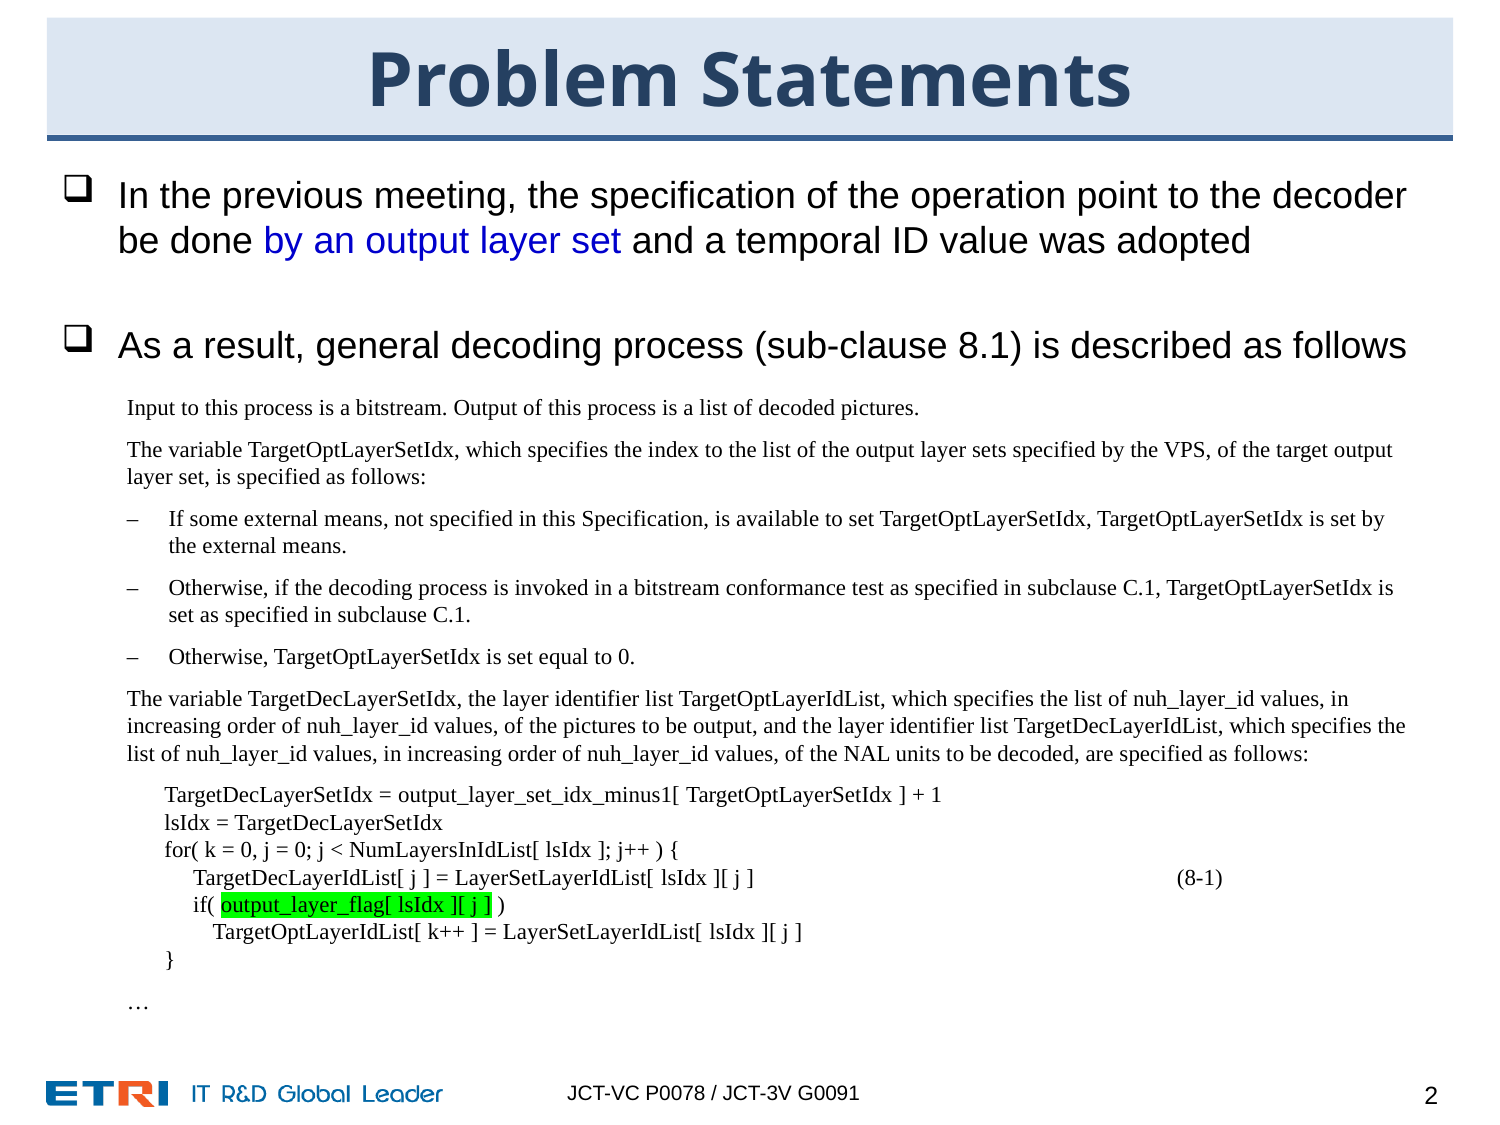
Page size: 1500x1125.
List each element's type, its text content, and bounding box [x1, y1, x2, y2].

title Problem Statements [46, 17, 1454, 135]
text_box Input to this process is a bitstream. Output of this process is a list of decoded pictures. The variable TargetOptLayerSetIdx, which specifies the index to the list of the output layer sets specified by the VPS, of the target output layer set, is specified as follows: – If some external means, not specified in this Specification, is available to set TargetOptLayerSetIdx, TargetOptLayerSetIdx is set by the external means. – Otherwise, if the decoding process is invoked in a bitstream conformance test as specified in subclause C.1, TargetOptLayerSetIdx is set as specified in subclause C.1. – Otherwise, TargetOptLayerSetIdx is set equal to 0. The variable TargetDecLayerSetIdx, the layer identifier list TargetOptLayerIdList, which specifies the list of nuh_layer_id values, in increasing order of nuh_layer_id values, of the pictures to be output, and the layer identifier list TargetDecLayerIdList, which specifies the list of nuh_layer_id values, in increasing order of nuh_layer_id values, of the NAL units to be decoded, are specified as follows: TargetDecLayerSetIdx = output_layer_set_idx_minus1[ TargetOptLayerSetIdx ] + 1 lsIdx = TargetDecLayerSetIdx for( k = 0, j = 0; j < NumLayersInIdList[ lsIdx ]; j++ ) { TargetDecLayerIdList[ j ] = LayerSetLayerIdList[ lsIdx ][ j ] (8‑1) if( output_layer_flag[ lsIdx ][ j ] ) TargetOptLayerIdList[ k++ ] = LayerSetLayerIdList[ lsIdx ][ j ] } … [112, 385, 1435, 1022]
slide_number 2 [1160, 1072, 1454, 1121]
picture [46, 1081, 168, 1107]
picture [191, 1072, 451, 1120]
list In the previous meeting, the specification of the operation point to the decoder be done by an output layer set and a temporal ID value was adopted As a result, general decoding process (sub-clause 8.1) is described as follows [46, 164, 1454, 1067]
